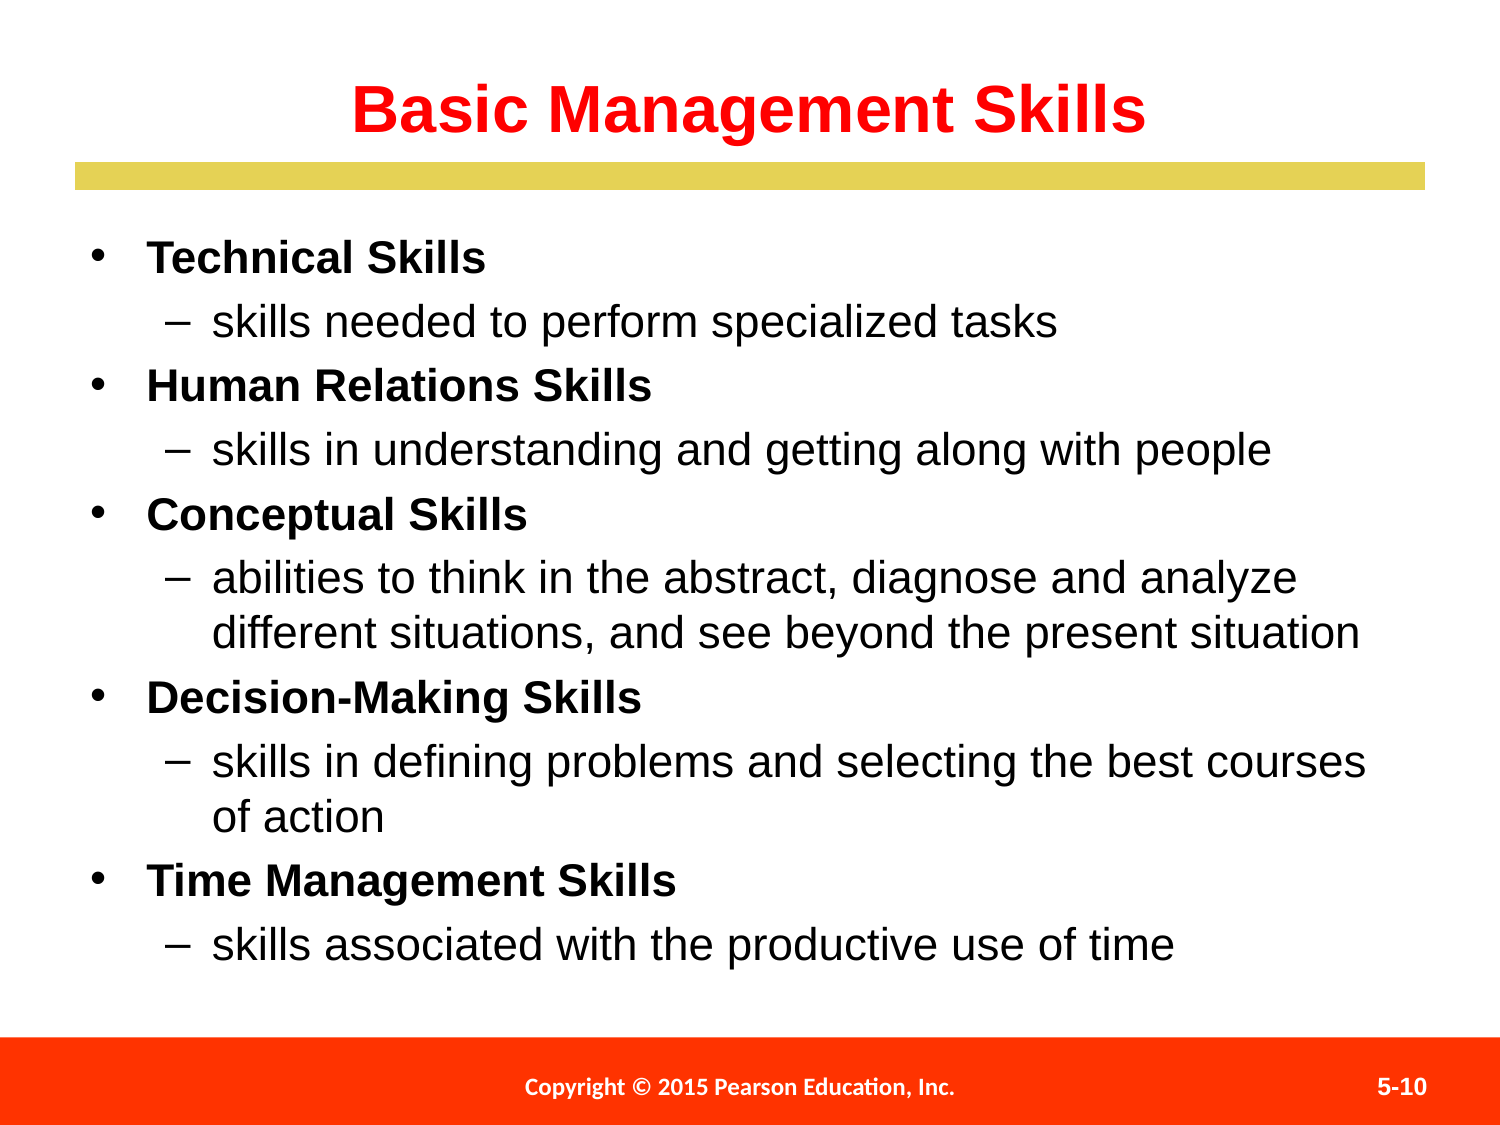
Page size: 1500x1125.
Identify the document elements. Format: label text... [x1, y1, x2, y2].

title Basic Management Skills [74, 12, 1426, 201]
list Technical Skills skills needed to perform specialized tasks Human Relations Skills skills in understanding and getting along with people Conceptual Skills abilities to think in the abstract, diagnose and analyze different situations, and see beyond the present situation Decision-Making Skills skills in defining problems and selecting the best courses of action Time Management Skills skills associated with the productive use of time [74, 219, 1426, 1026]
